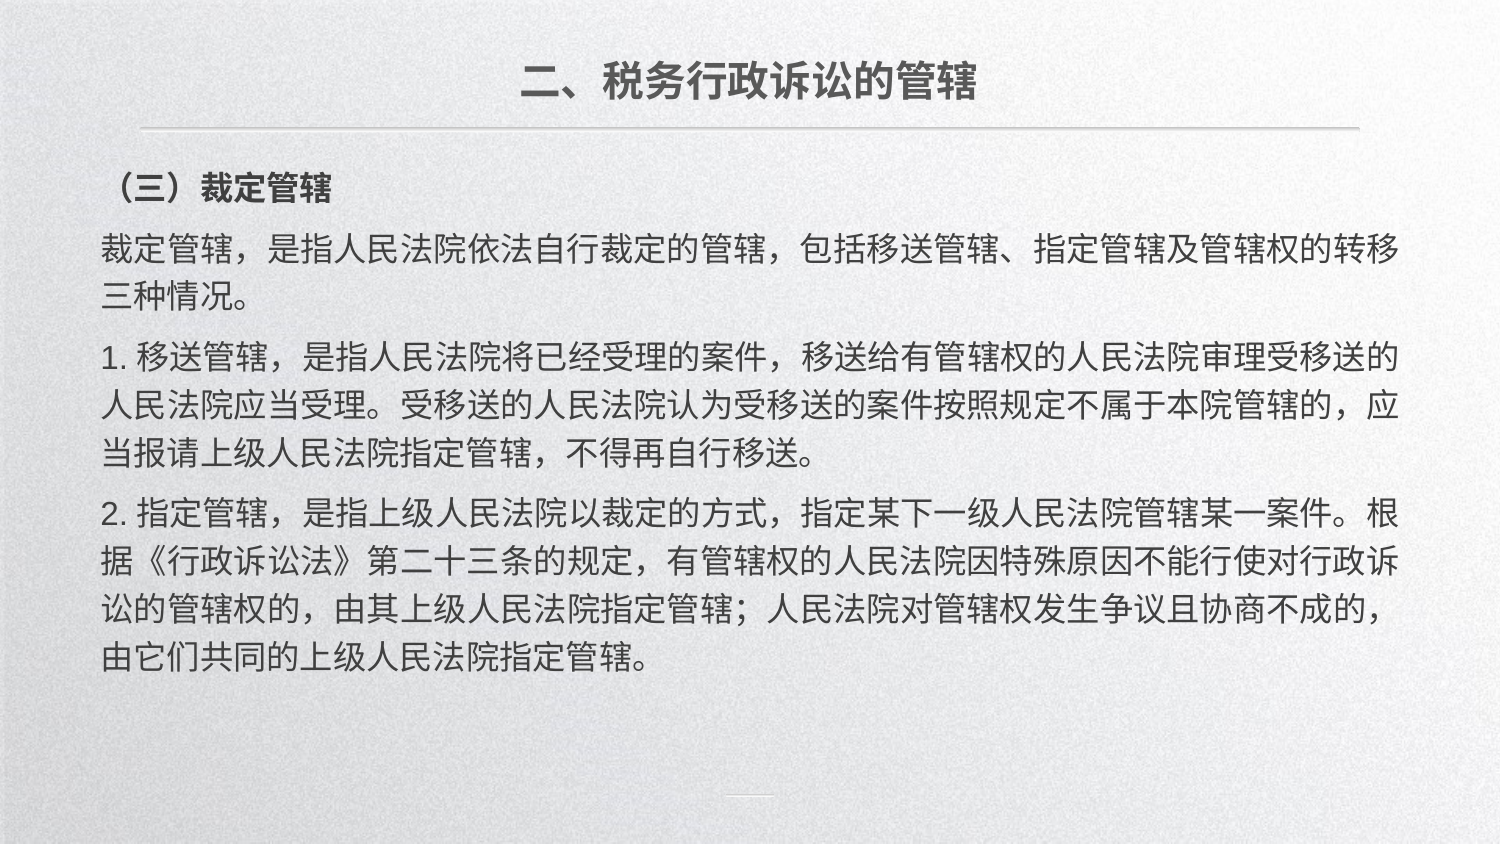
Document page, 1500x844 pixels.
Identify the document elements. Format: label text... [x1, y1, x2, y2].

text_box （三）裁定管辖 裁定管辖，是指人民法院依法自行裁定的管辖，包括移送管辖、指定管辖及管辖权的转移三种情况。 1.移送管辖，是指人民法院将已经受理的案件，移送给有管辖权的人民法院审理受移送的人民法院应当受理。受移送的人民法院认为受移送的案件按照规定不属于本院管辖的，应当报请上级人民法院指定管辖，不得再自行移送。 2.指定管辖，是指上级人民法院以裁定的方式，指定某下一级人民法院管辖某一案件。根据《行政诉讼法》第二十三条的规定，有管辖权的人民法院因特殊原因不能行使对行政诉讼的管辖权的，由其上级人民法院指定管辖；人民法院对管辖权发生争议且协商不成的，由它们共同的上级人民法院指定管辖。 [100, 159, 1400, 737]
picture [0, 0, 1500, 844]
text_box 二、税务行政诉讼的管辖 [459, 49, 1038, 111]
